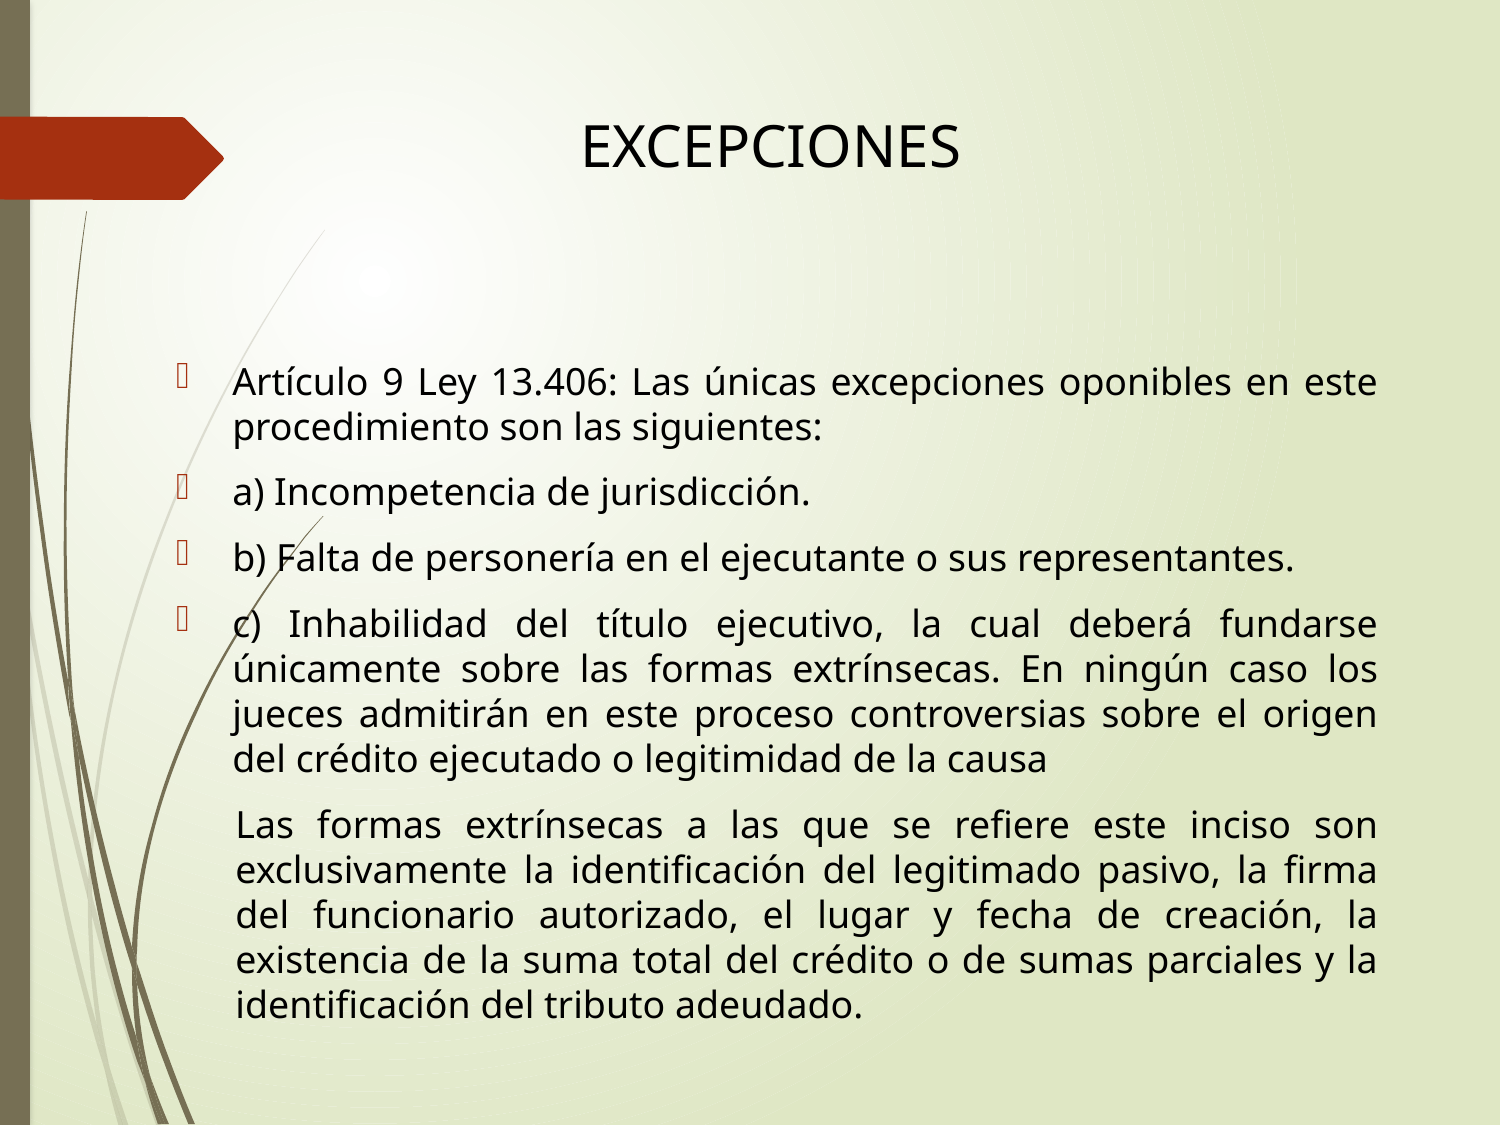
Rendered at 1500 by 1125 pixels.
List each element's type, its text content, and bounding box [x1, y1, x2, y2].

title Excepciones [230, 101, 1312, 312]
list Artículo 9 Ley 13.406: Las únicas excepciones oponibles en este procedimiento son las siguientes: a) Incompetencia de jurisdicción. b) Falta de personería en el ejecutante o sus representantes. c) Inhabilidad del título ejecutivo, la cual deberá fundarse únicamente sobre las formas extrínsecas. En ningún caso los jueces admitirán en este proceso controversias sobre el origen del crédito ejecutado o legitimidad de la causa Las formas extrínsecas a las que se refiere este inciso son exclusivamente la identificación del legitimado pasivo, la firma del funcionario autorizado, el lugar y fecha de creación, la existencia de la suma total del crédito o de sumas parciales y la identificación del tributo adeudado. [161, 349, 1395, 1106]
